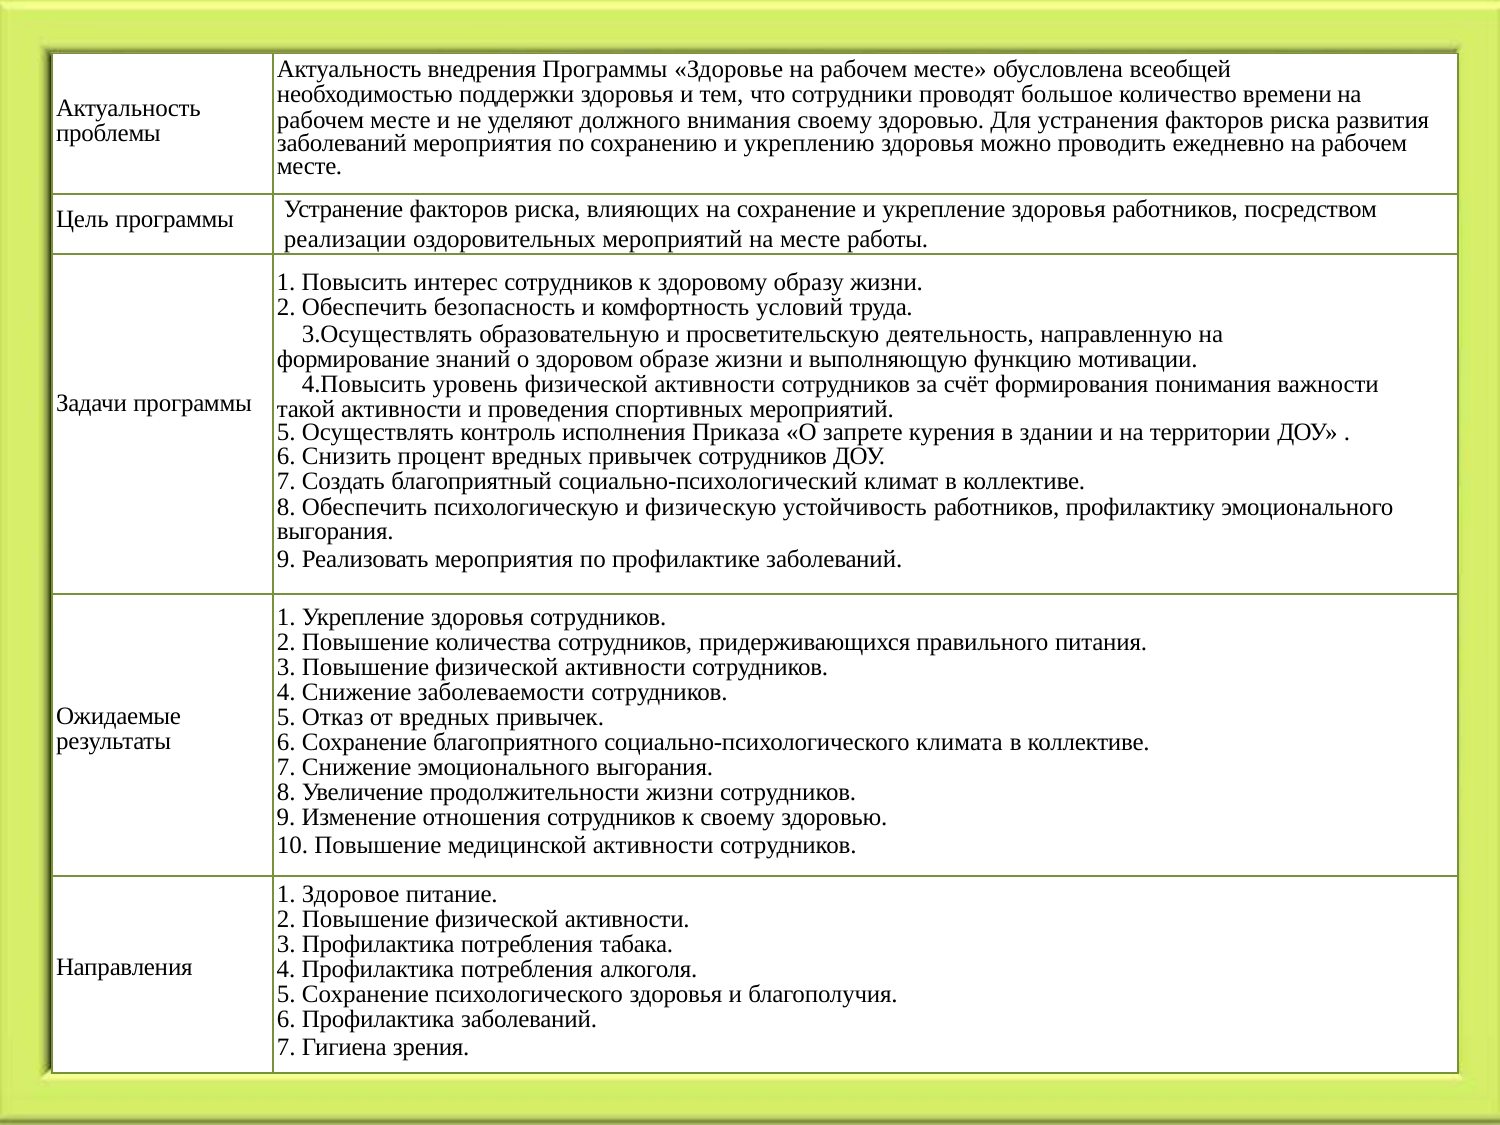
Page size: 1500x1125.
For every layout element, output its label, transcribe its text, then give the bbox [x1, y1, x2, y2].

table_cell Здоровое питание. Повышение физической активности. Профилактика потребления табака. Профилактика потребления алкоголя. Сохранение психологического здоровья и благополучия. Профилактика заболеваний. Гигиена зрения. [274, 877, 1457, 1072]
table_header Актуальность проблемы [53, 54, 272, 193]
table_cell Цель программы [53, 195, 272, 253]
picture [0, 0, 1500, 1125]
table_cell Ожидаемые результаты [53, 595, 272, 875]
table_cell Укрепление здоровья сотрудников. Повышение количества сотрудников, придерживающихся правильного питания. Повышение физической активности сотрудников. Снижение заболеваемости сотрудников. Отказ от вредных привычек. Сохранение благоприятного социально-психологического климата в коллективе. Снижение эмоционального выгорания. Увеличение продолжительности жизни сотрудников. Изменение отношения сотрудников к своему здоровью. Повышение медицинской активности сотрудников. [274, 595, 1457, 875]
table_cell Направления [53, 877, 272, 1072]
table_cell Повысить интерес сотрудников к здоровому образу жизни. Обеспечить безопасность и комфортность условий труда. Осуществлять образовательную и просветительскую деятельность, направленную на формирование знаний о здоровом образе жизни и выполняющую функцию мотивации. Повысить уровень физической активности сотрудников за счёт формирования понимания важности такой активности и проведения спортивных мероприятий. Осуществлять контроль исполнения Приказа «О запрете курения в здании и на территории ДОУ» . Снизить процент вредных привычек сотрудников ДОУ. Создать благоприятный социально-психологический климат в коллективе. Обеспечить психологическую и физическую устойчивость работников, профилактику эмоционального выгорания. Реализовать мероприятия по профилактике заболеваний. [274, 255, 1457, 593]
table_cell Задачи программы [53, 255, 272, 593]
table_cell Устранение факторов риска, влияющих на сохранение и укрепление здоровья работников, посредством реализации оздоровительных мероприятий на месте работы. [274, 195, 1457, 253]
table_header Актуальность внедрения Программы «Здоровье на рабочем месте» обусловлена всеобщей необходимостью поддержки здоровья и тем, что сотрудники проводят большое количество времени на рабочем месте и не уделяют должного внимания своему здоровью. Для устранения факторов риска развития заболеваний мероприятия по сохранению и укреплению здоровья можно проводить ежедневно на рабочем месте. [274, 54, 1457, 193]
